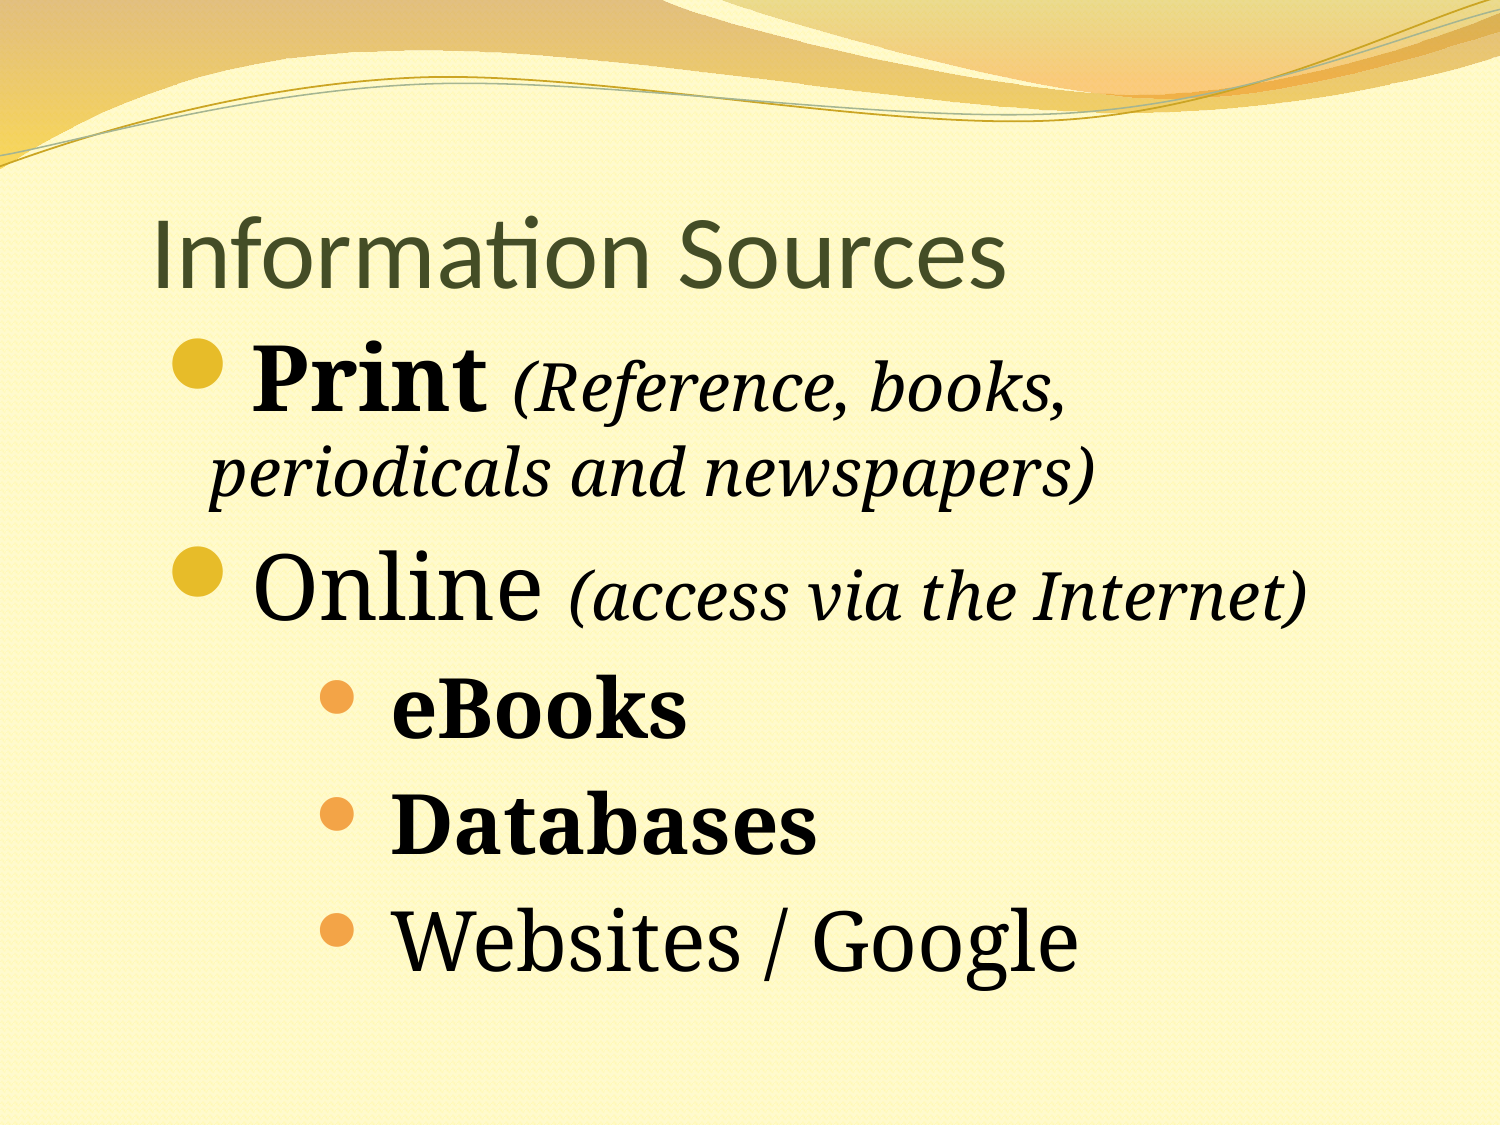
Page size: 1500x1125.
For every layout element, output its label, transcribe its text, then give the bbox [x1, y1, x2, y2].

title Information Sources [149, 174, 1500, 363]
list Print (Reference, books, periodicals and newspapers) Online (access via the Internet) eBooks Databases Websites / Google [149, 312, 1376, 1026]
